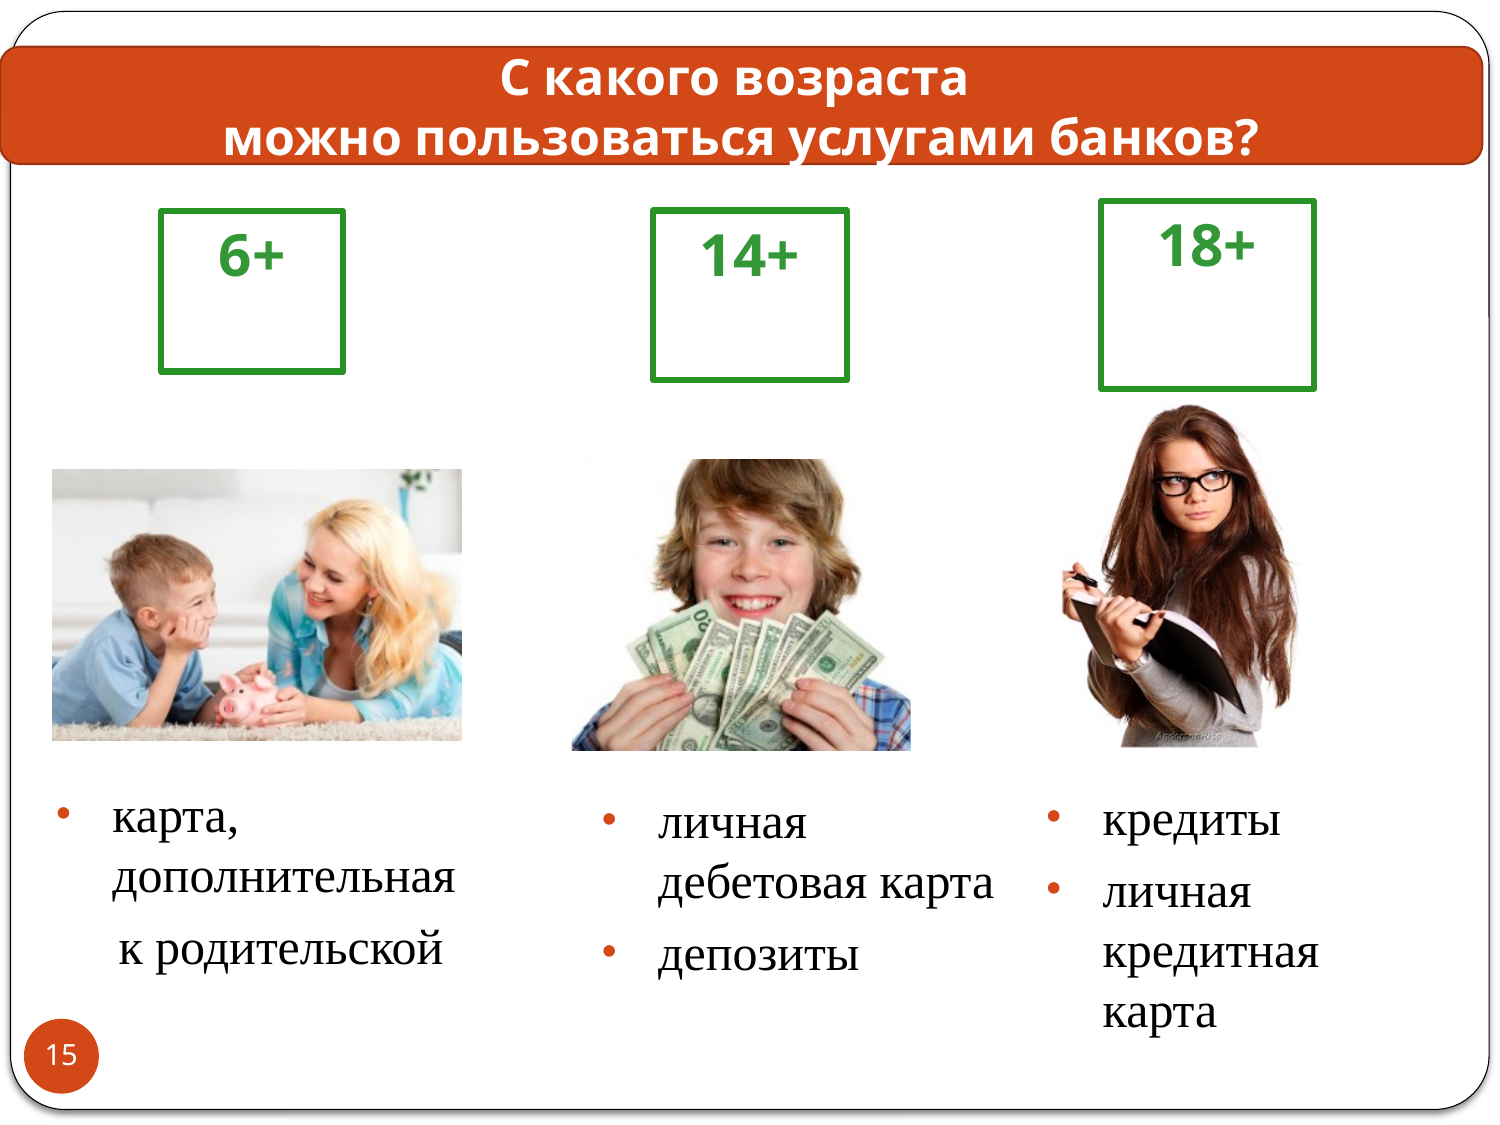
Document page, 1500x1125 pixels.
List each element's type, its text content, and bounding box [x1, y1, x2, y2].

list карта, дополнительная к родительской [41, 775, 521, 973]
text_box С какого возраста можно пользоваться услугами банков? [0, 45, 1484, 166]
list 18+ [1100, 201, 1314, 389]
picture [571, 459, 911, 752]
list личная дебетовая карта депозиты [587, 781, 1015, 979]
slide_number 15 [23, 1018, 99, 1094]
list 6+ [160, 211, 344, 372]
picture [1060, 400, 1315, 752]
list кредиты личная кредитная карта [1031, 777, 1388, 1040]
list 14+ [653, 210, 847, 381]
picture [51, 469, 462, 741]
